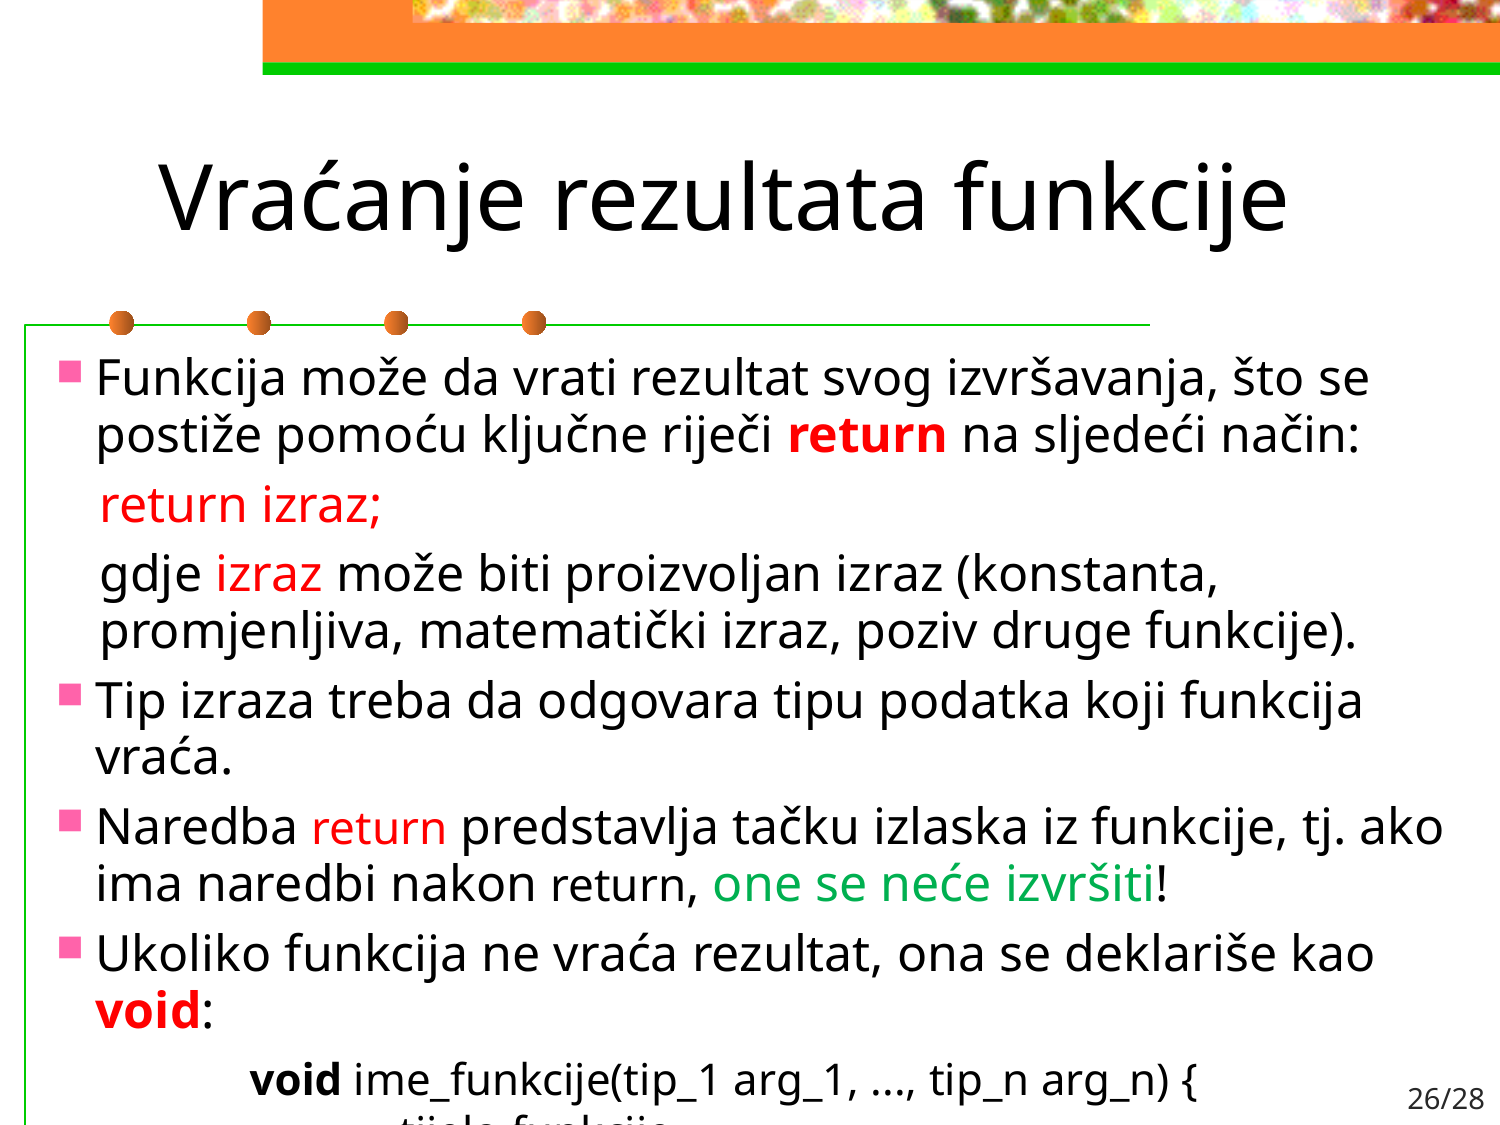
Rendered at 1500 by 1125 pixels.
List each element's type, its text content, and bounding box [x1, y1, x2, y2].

text_box Funkcija može da vrati rezultat svog izvršavanja, što se postiže pomoću ključne riječi return na sljedeći način: return izraz; gdje izraz može biti proizvoljan izraz (konstanta, promjenljiva, matematički izraz, poziv druge funkcije). Tip izraza treba da odgovara tipu podatka koji funkcija vraća. Naredba return predstavlja tačku izlaska iz funkcije, tj. ako ima naredbi nakon return, one se neće izvršiti! Ukoliko funkcija ne vraća rezultat, ona se deklariše kao void: void ime_funkcije(tip_1 arg_1, ..., tip_n arg_n) { tijelo funkcije } [41, 342, 1483, 1125]
text_box 26/28 [1374, 1072, 1500, 1123]
picture [412, 0, 1500, 23]
title Vraćanje rezultata funkcije [87, 99, 1363, 288]
